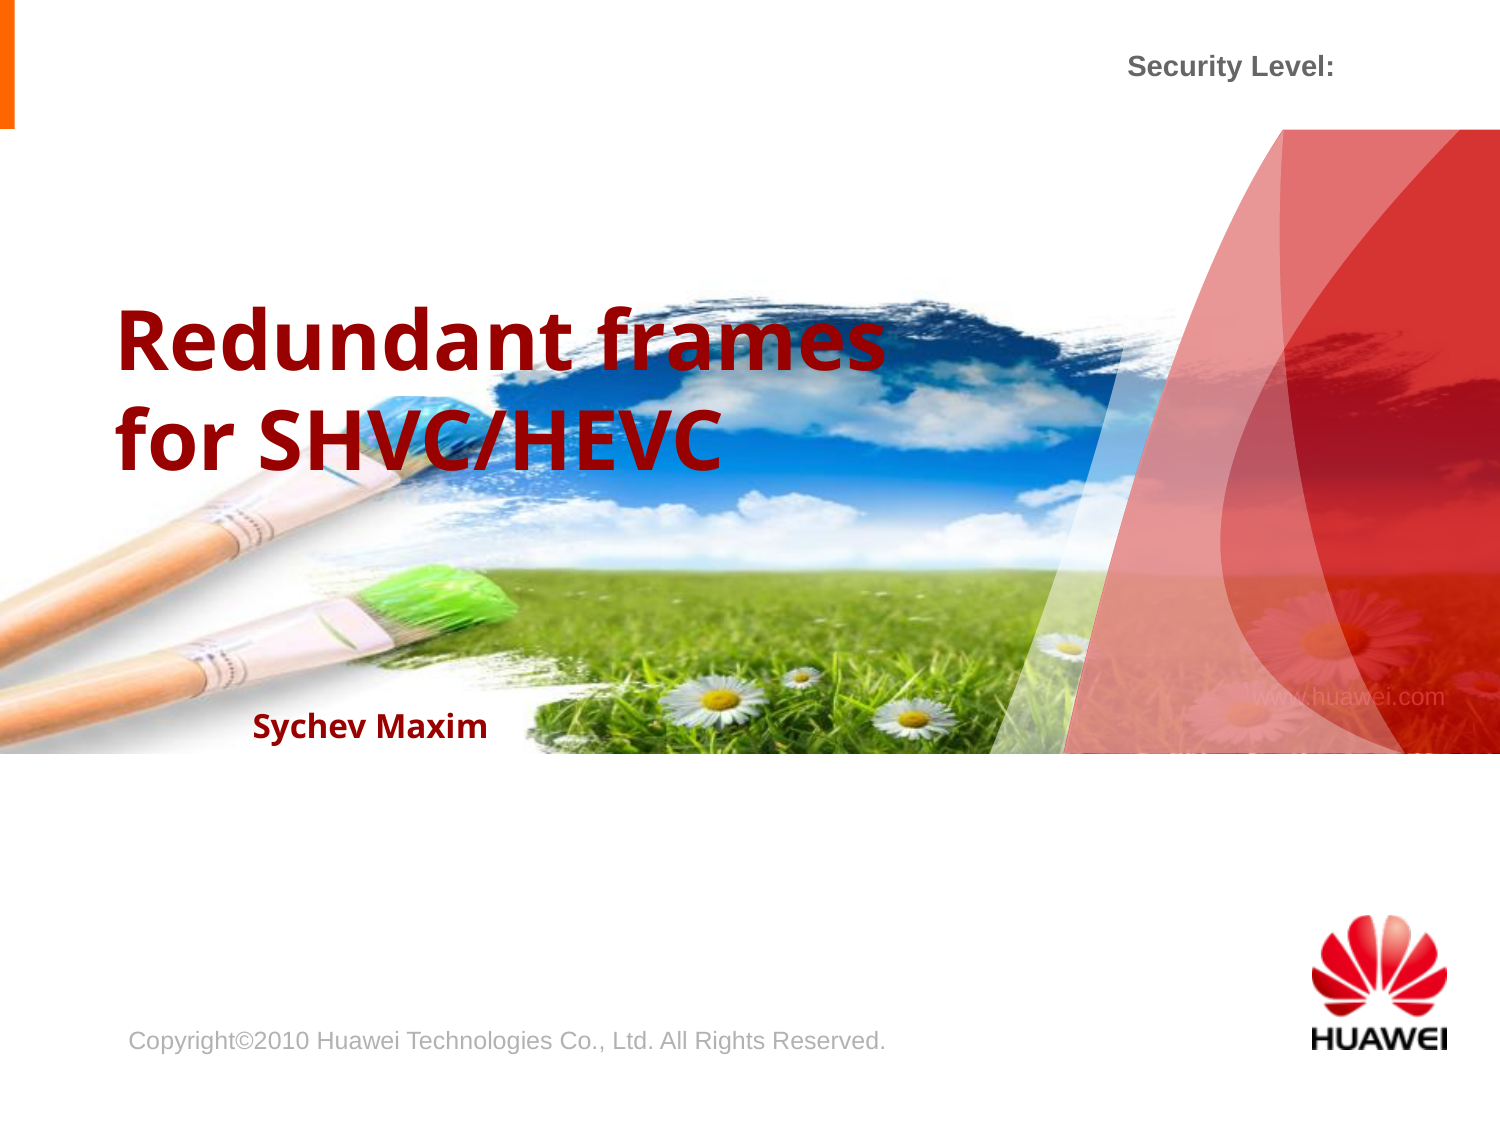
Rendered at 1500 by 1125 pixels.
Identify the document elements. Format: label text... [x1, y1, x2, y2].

picture [1312, 915, 1447, 1050]
picture [0, 128, 1283, 754]
title Redundant frames for SHVC/HEVC [99, 200, 1038, 575]
text_box Sychev Maxim [237, 687, 513, 763]
